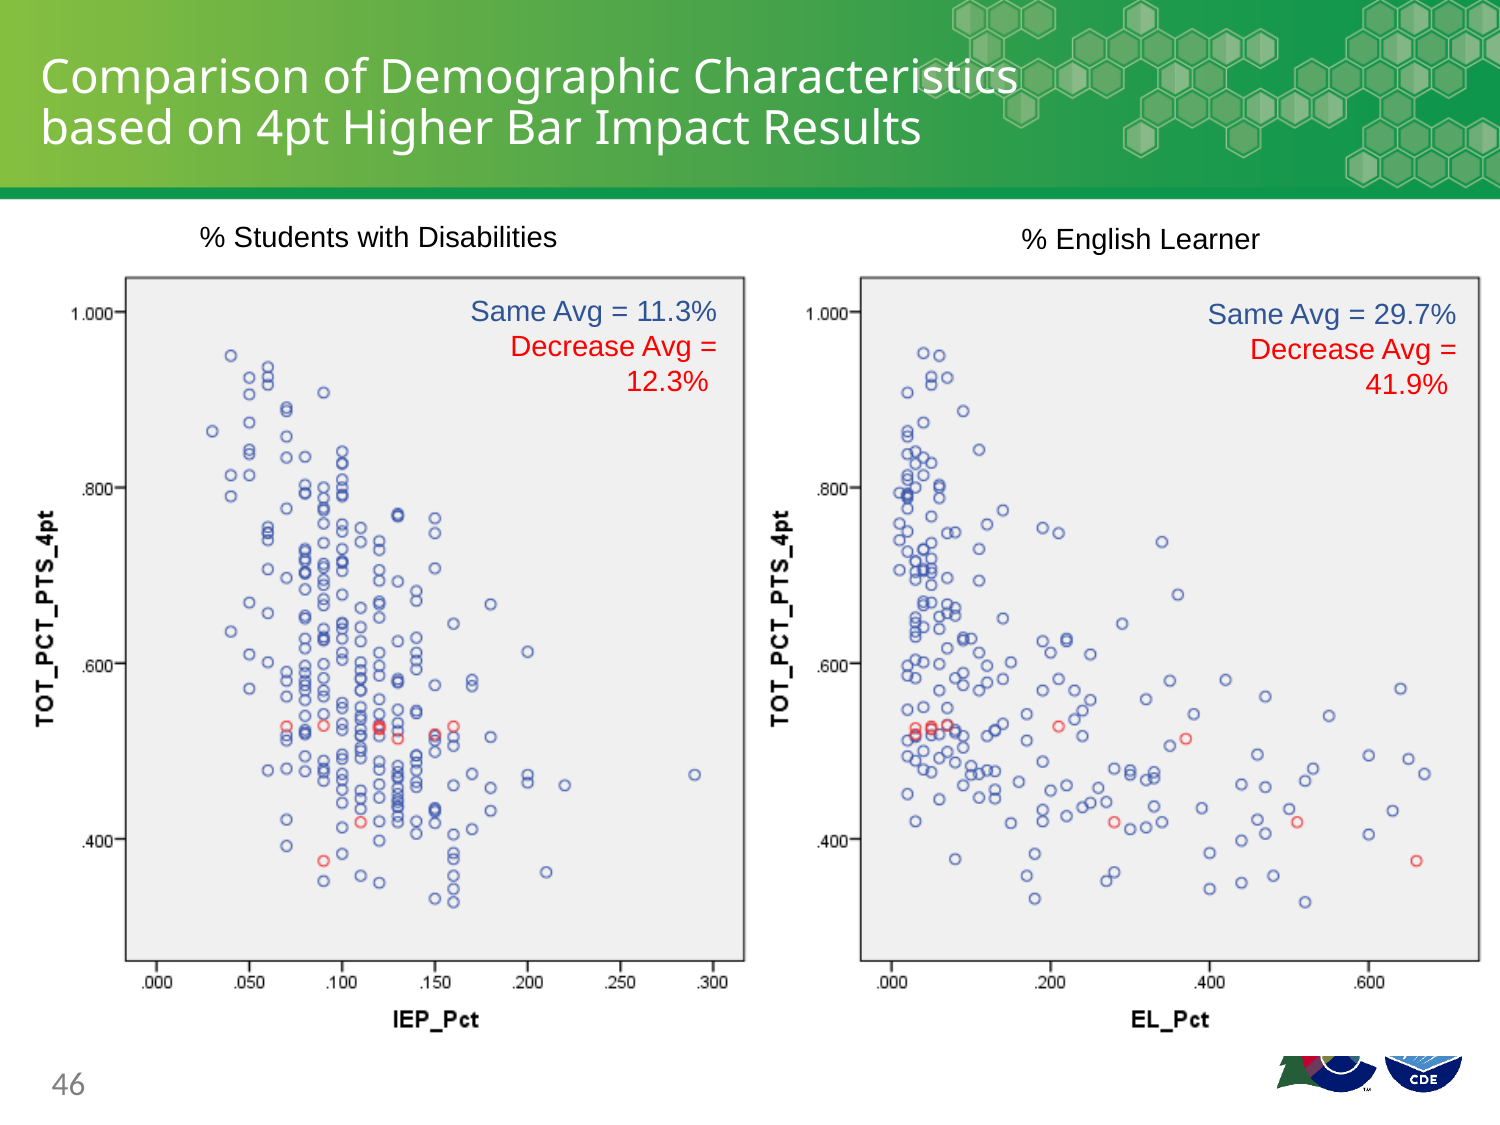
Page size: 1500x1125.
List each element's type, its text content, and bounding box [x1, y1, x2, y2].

text_box % Students with Disabilities [184, 211, 702, 261]
picture [8, 267, 751, 1056]
text_box % English Learner [1006, 212, 1308, 263]
picture [0, 0, 1500, 200]
title Comparison of Demographic Characteristics based on 4pt Higher Bar Impact Results [40, 41, 1038, 166]
slide_number 46 [36, 1063, 375, 1115]
picture [769, 267, 1487, 1093]
